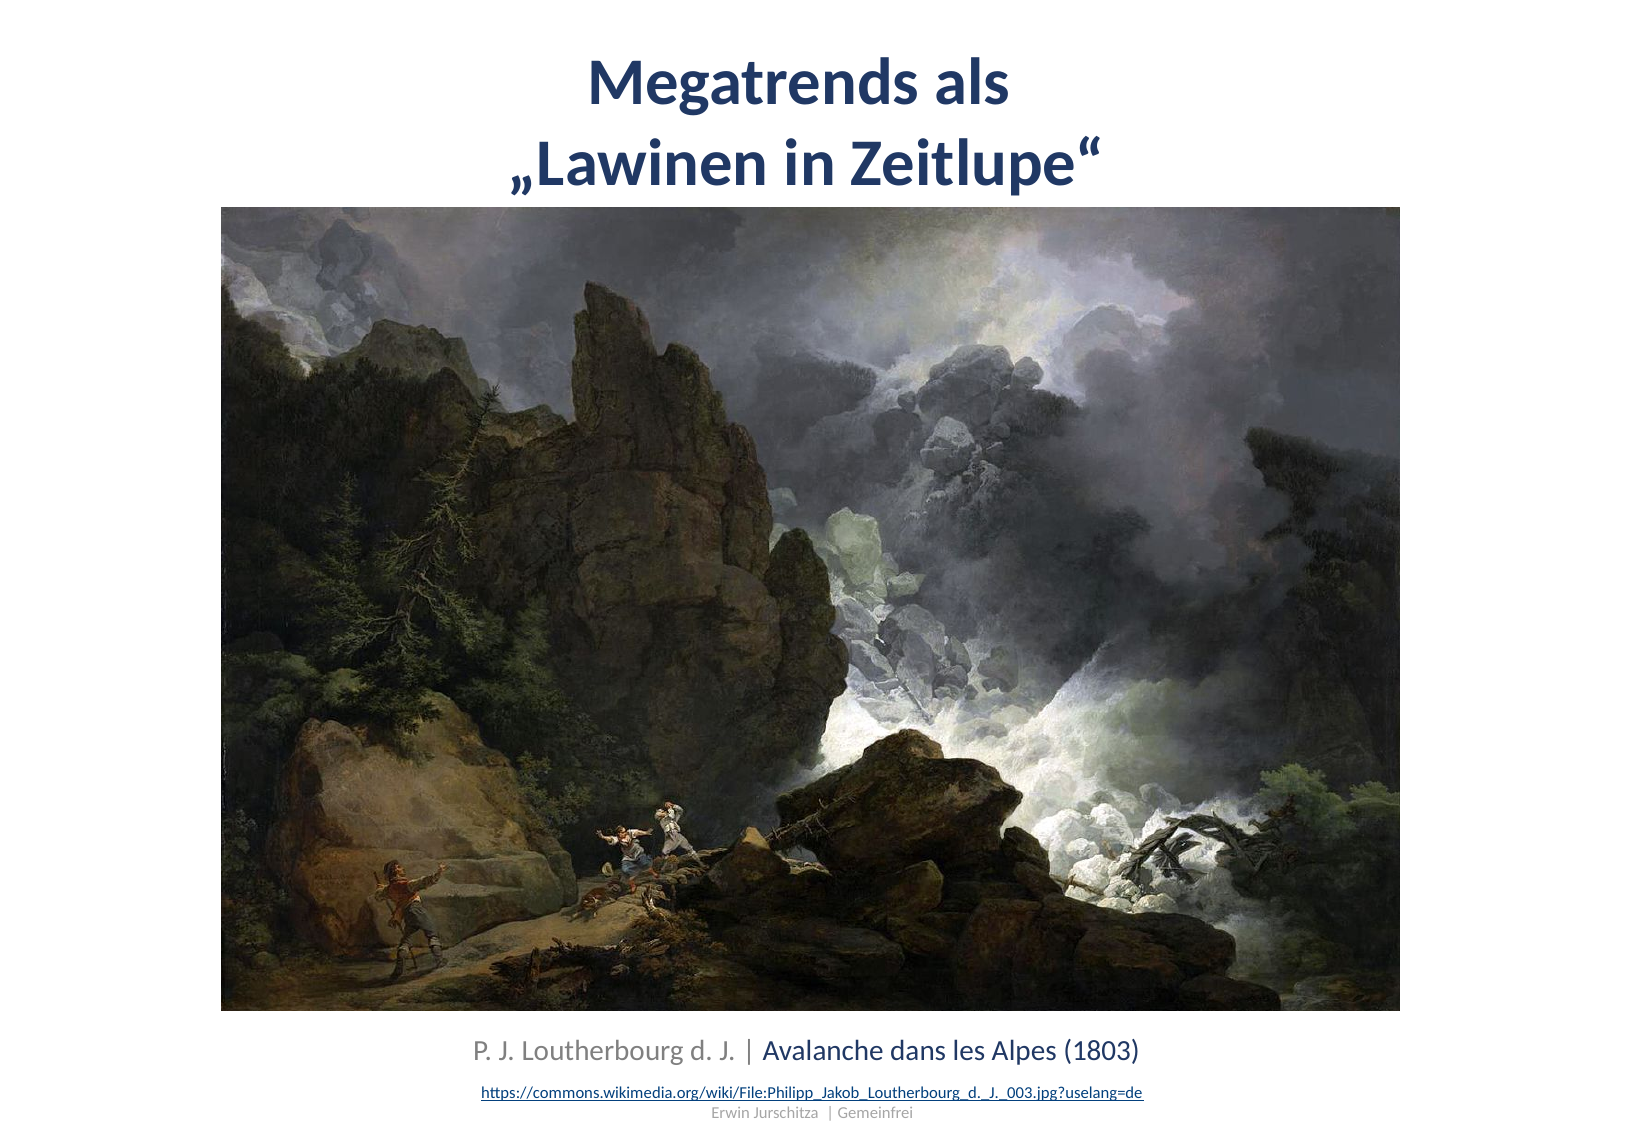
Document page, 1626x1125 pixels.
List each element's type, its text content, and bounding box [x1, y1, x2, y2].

text_box https://commons.wikimedia.org/wiki/File:Philipp_Jakob_Loutherbourg_d._J._003.jpg?uselang=de Erwin Jurschitza | Gemeinfrei [15, 1074, 1610, 1125]
picture [221, 207, 1400, 1011]
text_box Megatrends als „Lawinen in Zeitlupe“ [80, 30, 1534, 206]
text_box P. J. Loutherbourg d. J. | Avalanche dans les Alpes (1803) [221, 1023, 1392, 1074]
